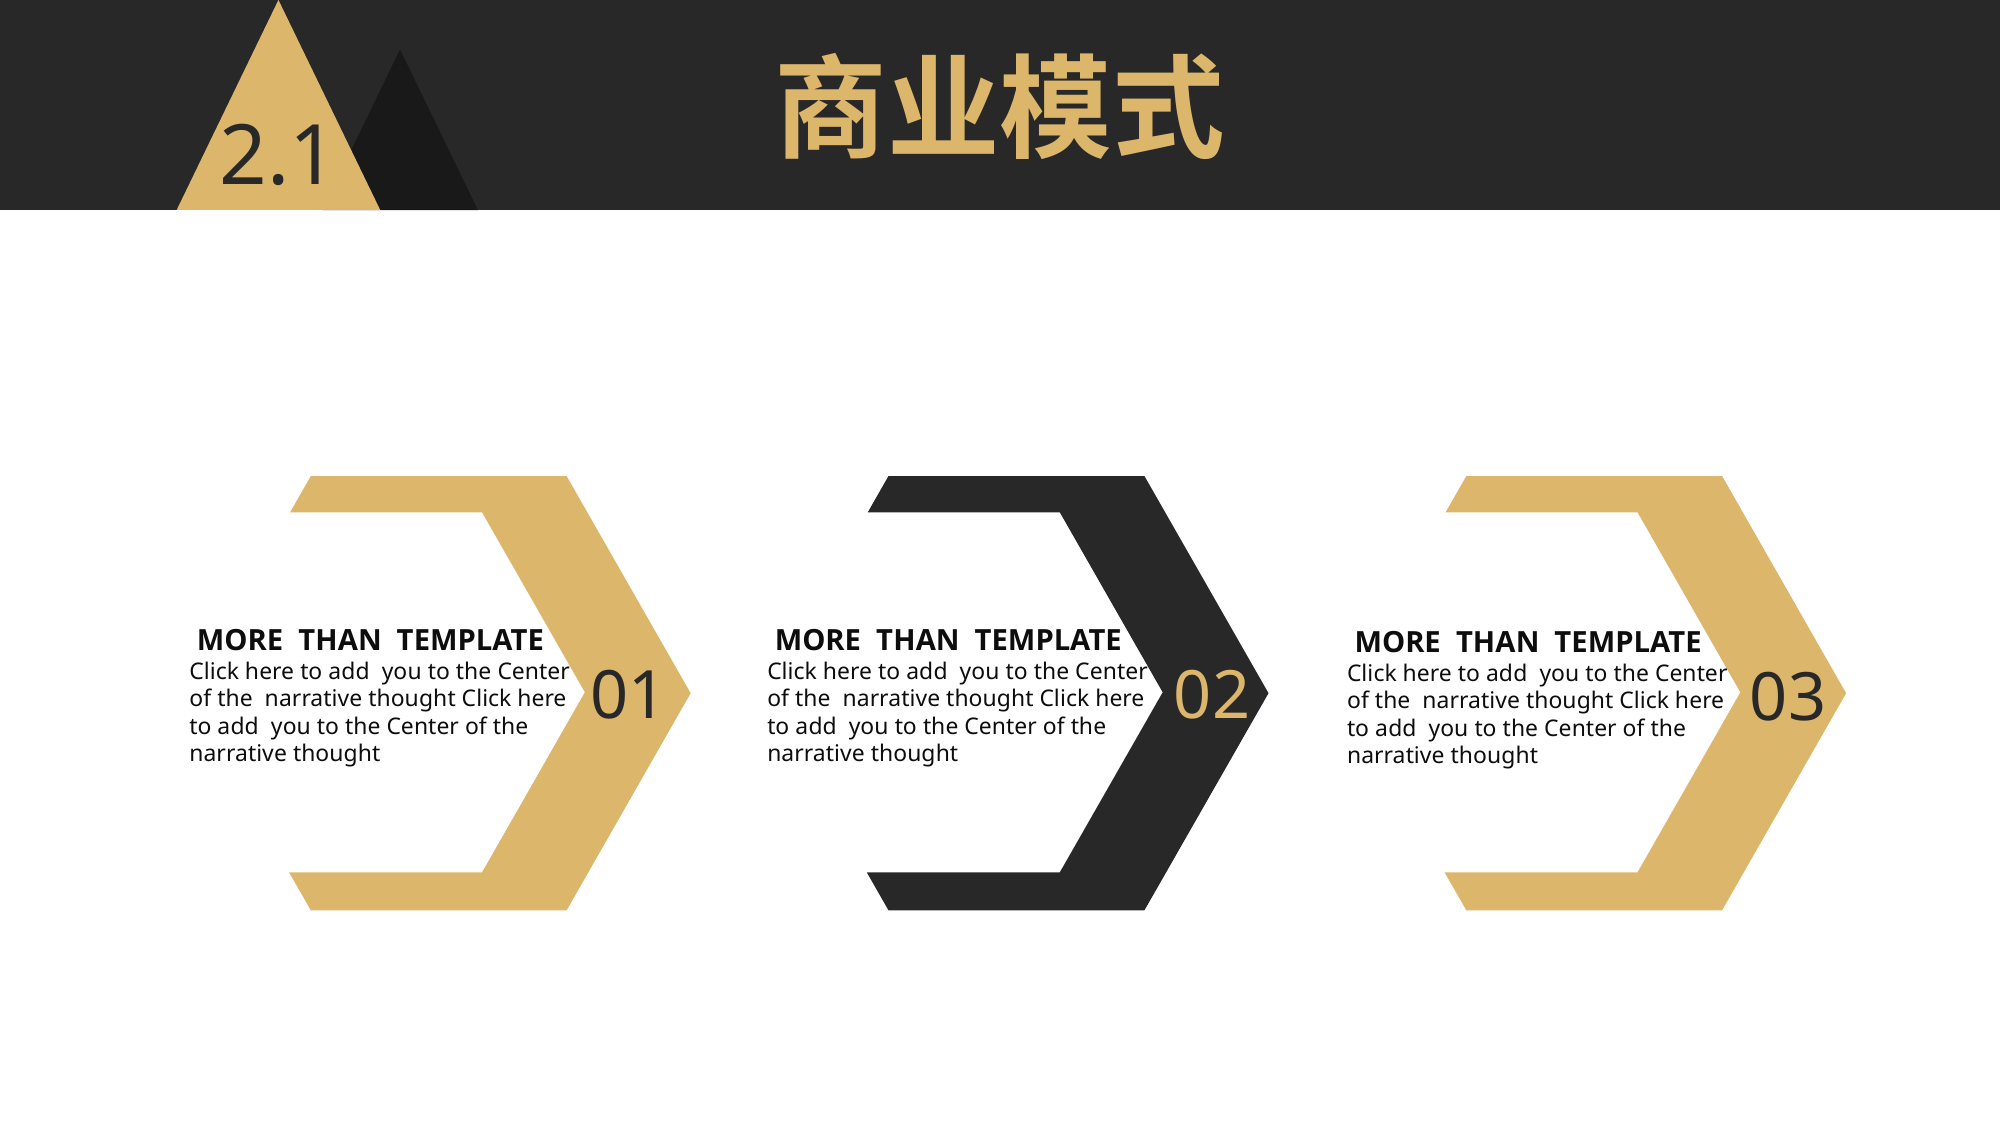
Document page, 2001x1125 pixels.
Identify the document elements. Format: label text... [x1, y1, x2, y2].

text_box [0, 0, 276, 211]
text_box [288, 475, 691, 911]
text_box [175, 149, 382, 211]
text_box MORE THAN TEMPLATE Click here to add you to the Center of the narrative thought Click here to add you to the Center of the narrative thought [174, 613, 288, 864]
text_box [320, 47, 480, 212]
text_box MORE THAN TEMPLATE Click here to add you to the Center of the narrative thought Click here to add you to the Center of the narrative thought [1332, 616, 1444, 866]
text_box [232, 0, 325, 93]
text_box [1444, 475, 1847, 911]
text_box MORE THAN TEMPLATE Click here to add you to the Center of the narrative thought Click here to add you to the Center of the narrative thought [752, 613, 866, 864]
text_box [281, 0, 2000, 211]
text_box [866, 475, 1269, 911]
text_box 商业模式 [760, 29, 1240, 179]
text_box 2.1 [205, 93, 352, 209]
